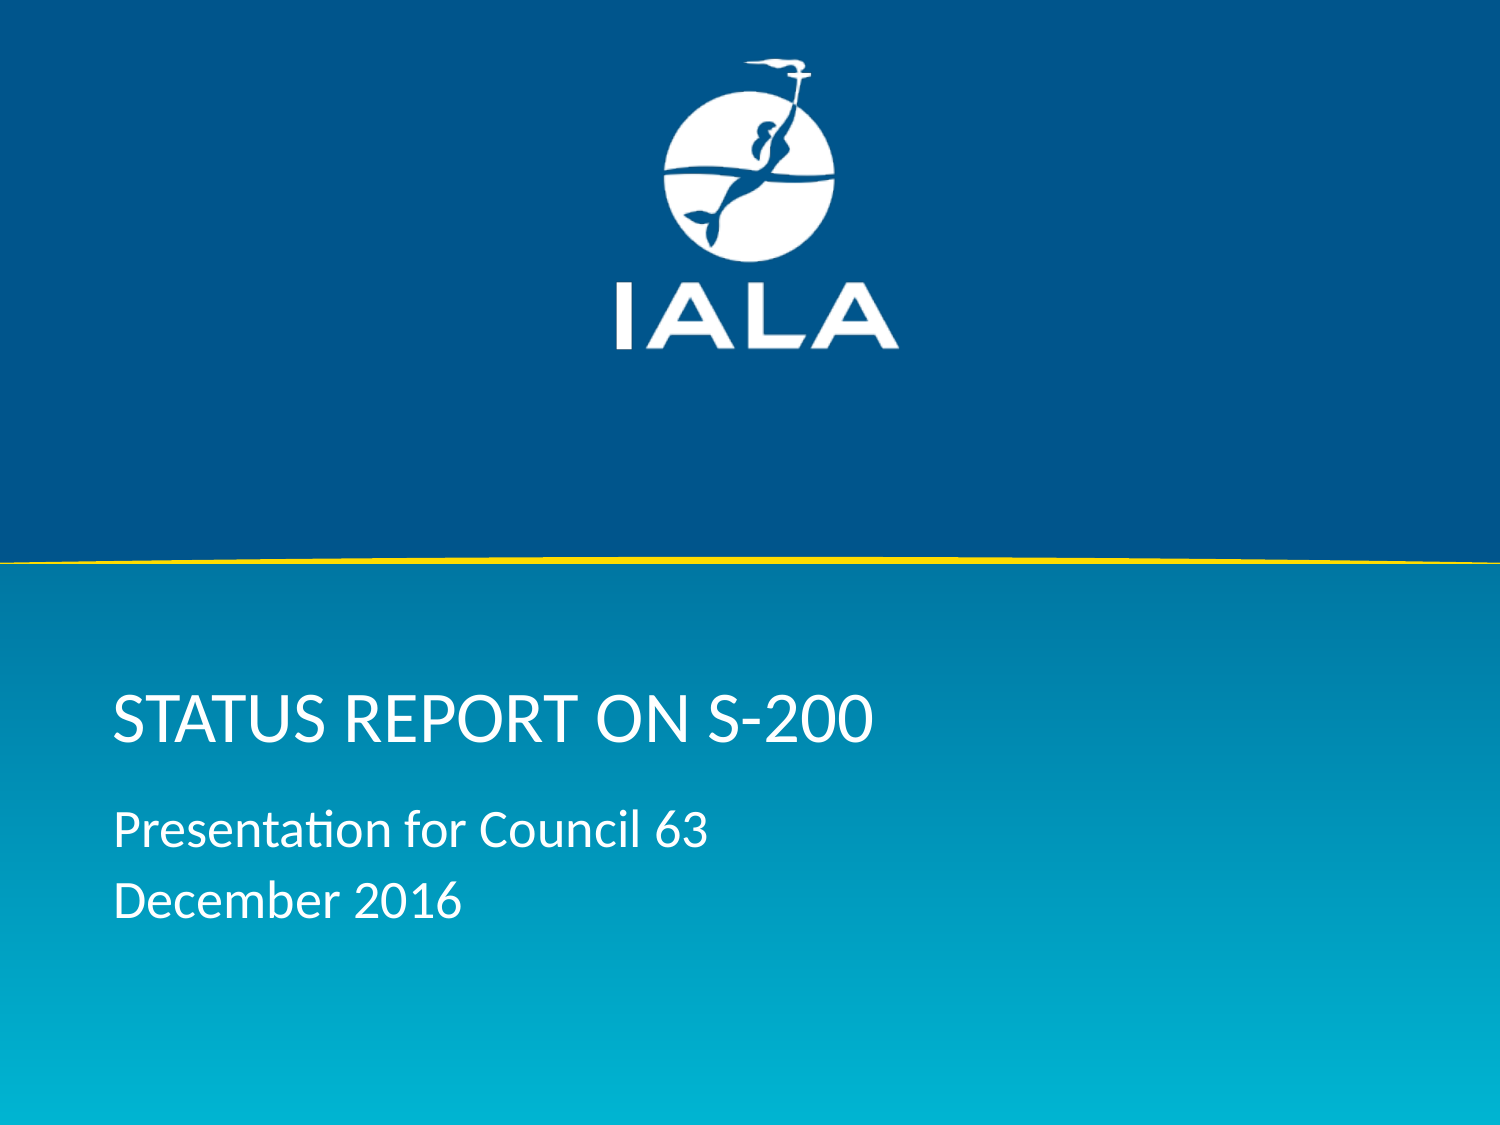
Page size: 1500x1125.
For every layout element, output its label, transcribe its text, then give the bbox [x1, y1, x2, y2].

list Presentation for Council 63 December 2016 [112, 786, 1388, 1047]
title Status Report on S-200 [112, 562, 1388, 758]
